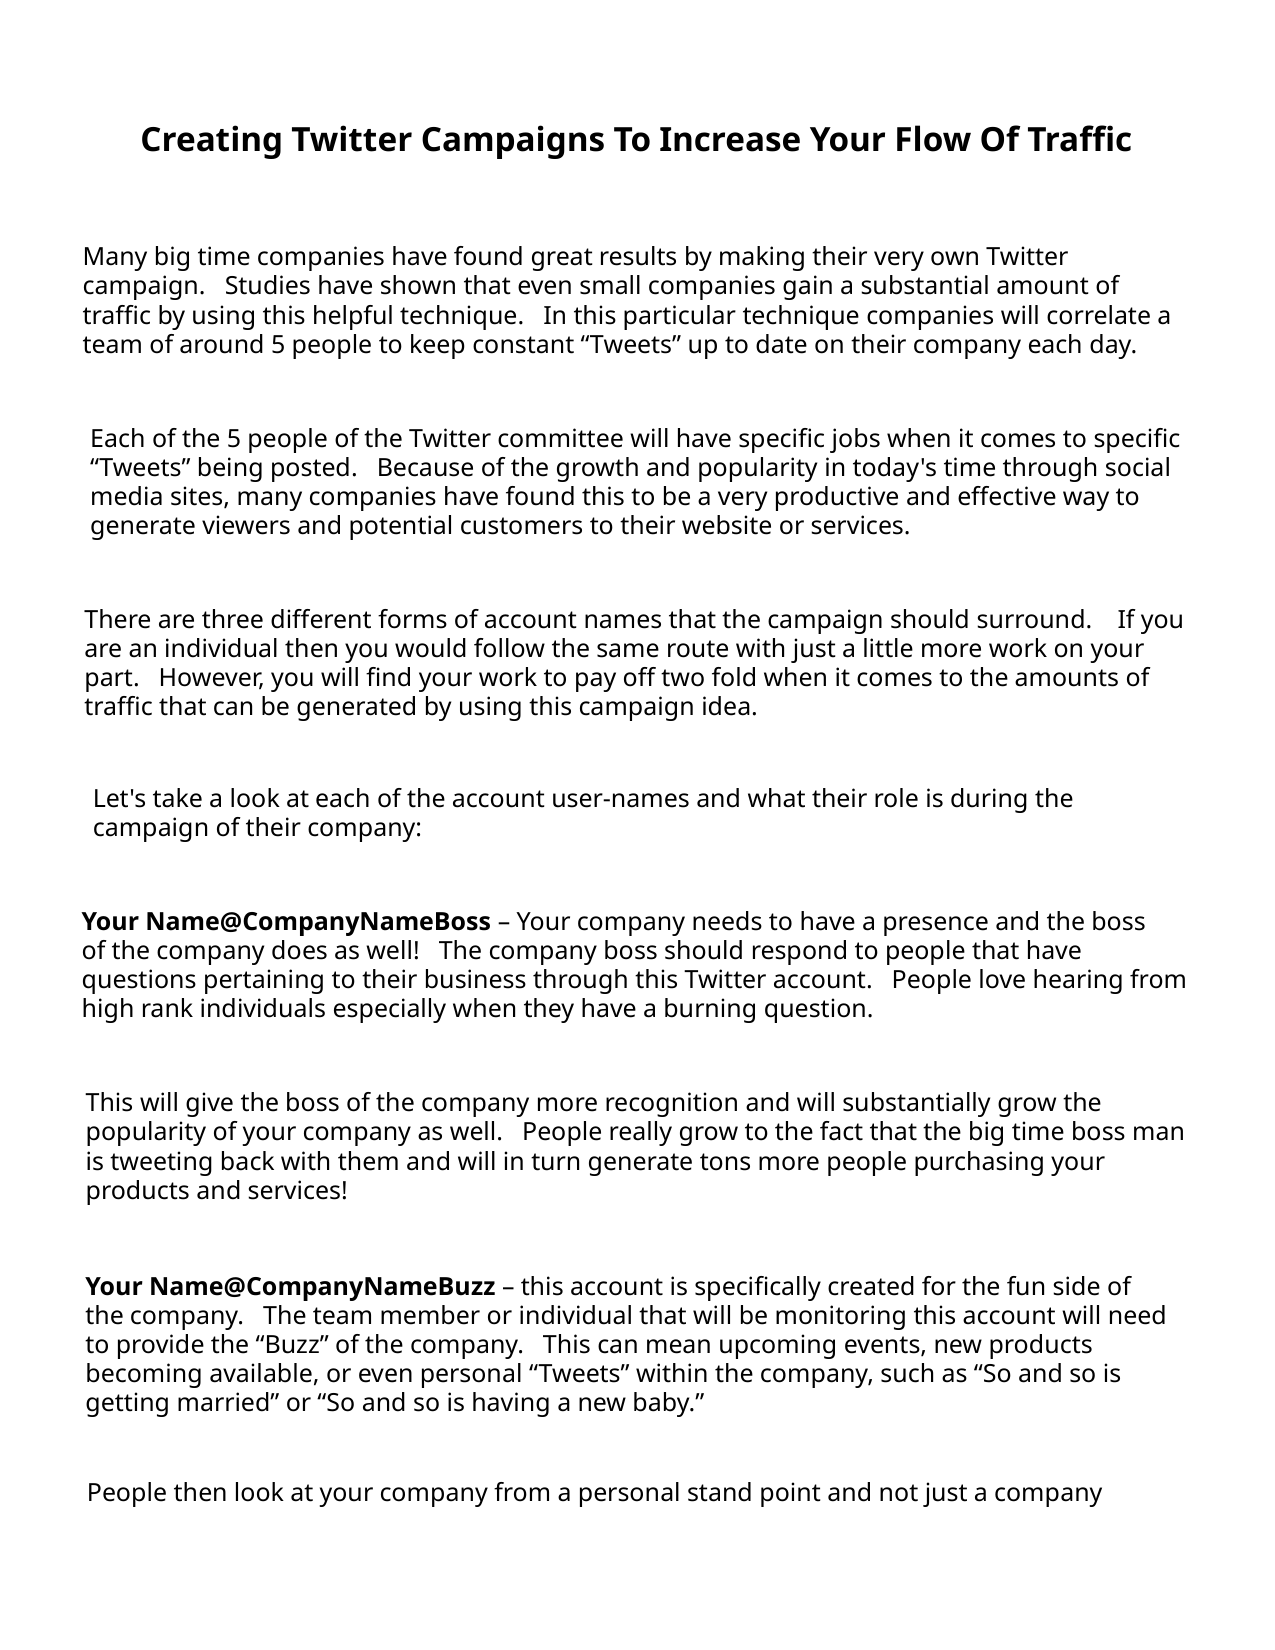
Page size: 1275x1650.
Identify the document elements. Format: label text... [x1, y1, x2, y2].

text_box Many big time companies have found great results by making their very own Twitter campaign. Studies have shown that even small companies gain a substantial amount of traffic by using this helpful technique. In this particular technique companies will correlate a team of around 5 people to keep constant “Tweets” up to date on their company each day. [82, 241, 1172, 366]
text_box Your Name@CompanyNameBuzz – this account is specifically created for the fun side of the company. The team member or individual that will be monitoring this account will need to provide the “Buzz” of the company. This can mean upcoming events, new products becoming available, or even personal “Tweets” within the company, such as “So and so is getting married” or “So and so is having a new baby.” [85, 1270, 1167, 1424]
text_box Let's take a look at each of the account user-names and what their role is during the campaign of their company: [92, 783, 1074, 849]
text_box People then look at your company from a personal stand point and not just a company [86, 1477, 1103, 1514]
text_box Creating Twitter Campaigns To Increase Your Flow Of Traffic [140, 118, 1133, 166]
text_box Each of the 5 people of the Twitter committee will have specific jobs when it comes to specific “Tweets” being posted. Because of the growth and popularity in today's time through social media sites, many companies have found this to be a very productive and effective way to generate viewers and potential customers to their website or services. [90, 422, 1181, 547]
text_box Your Name@CompanyNameBoss – Your company needs to have a presence and the boss of the company does as well! The company boss should respond to people that have questions pertaining to their business through this Twitter account. People love hearing from high rank individuals especially when they have a burning question. [81, 906, 1188, 1031]
text_box There are three different forms of account names that the campaign should surround. If you are an individual then you would follow the same route with just a little more work on your part. However, you will find your work to pay off two fold when it comes to the amounts of traffic that can be generated by using this campaign idea. [84, 604, 1185, 729]
text_box This will give the boss of the company more recognition and will substantially grow the popularity of your company as well. People really grow to the fact that the big time boss man is tweeting back with them and will in turn generate tons more people purchasing your products and services! [85, 1087, 1186, 1212]
